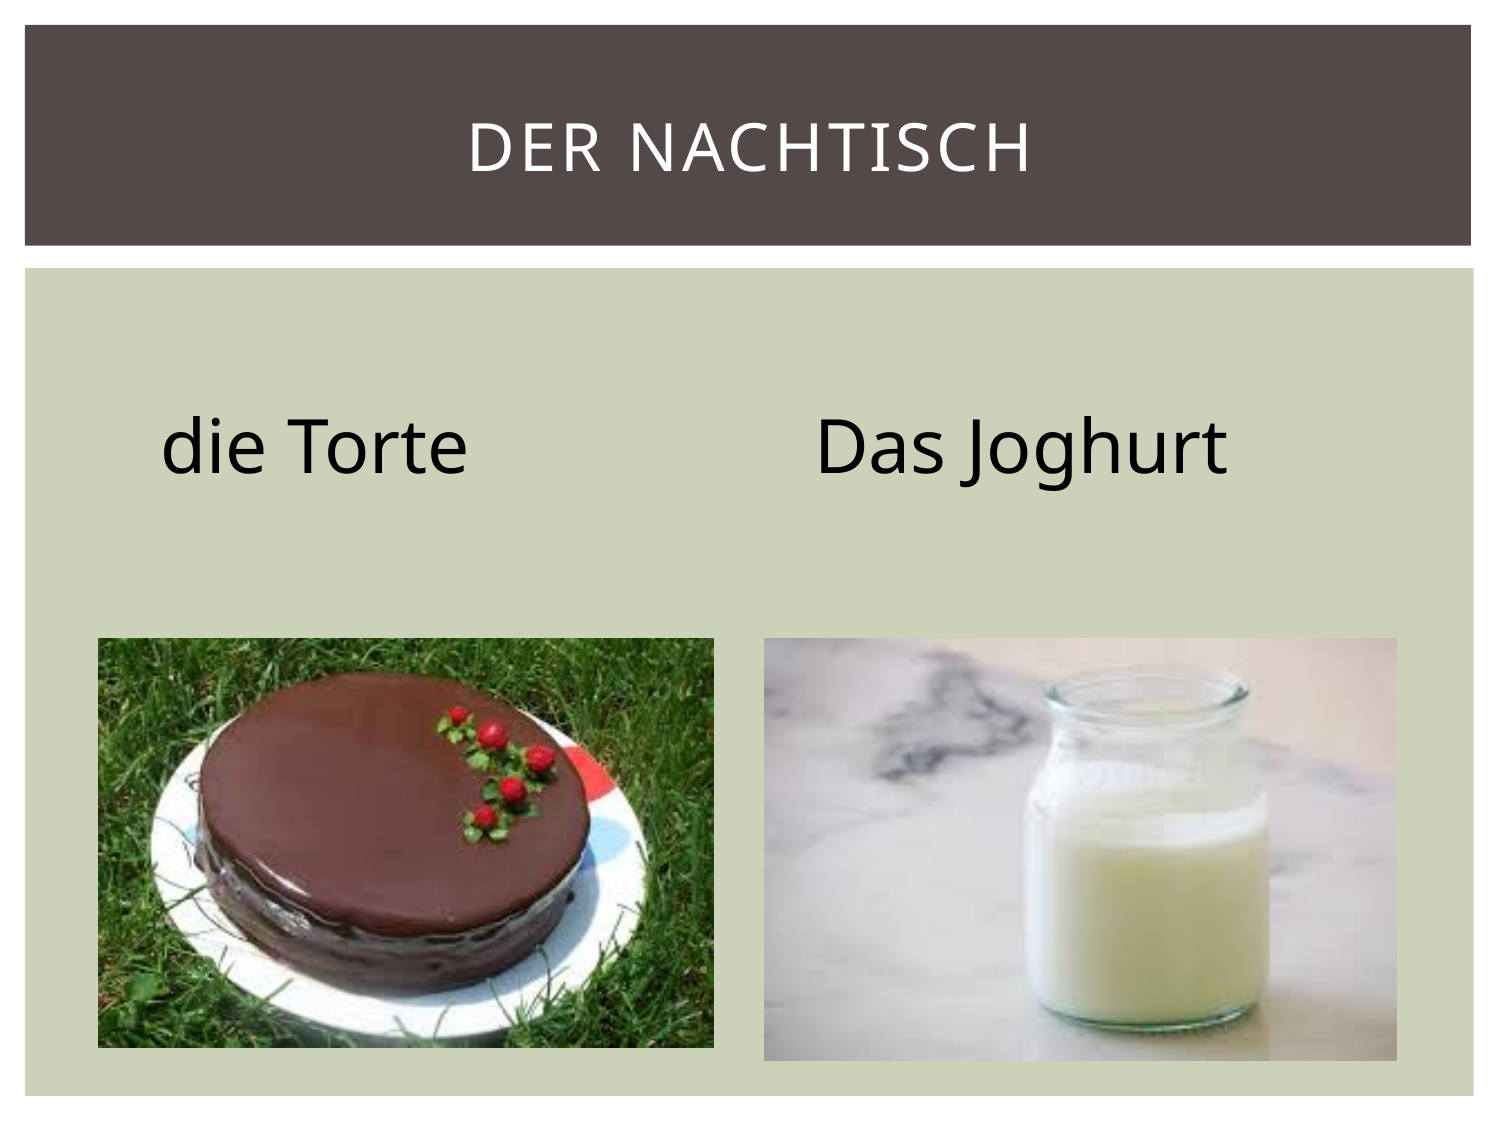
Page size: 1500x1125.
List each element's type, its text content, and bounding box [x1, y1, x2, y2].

picture [97, 638, 714, 1049]
picture [764, 638, 1398, 1061]
text_box Das Joghurt [799, 391, 1368, 496]
text_box die Torte [145, 391, 676, 496]
title DER nachtisch [62, 58, 1438, 232]
